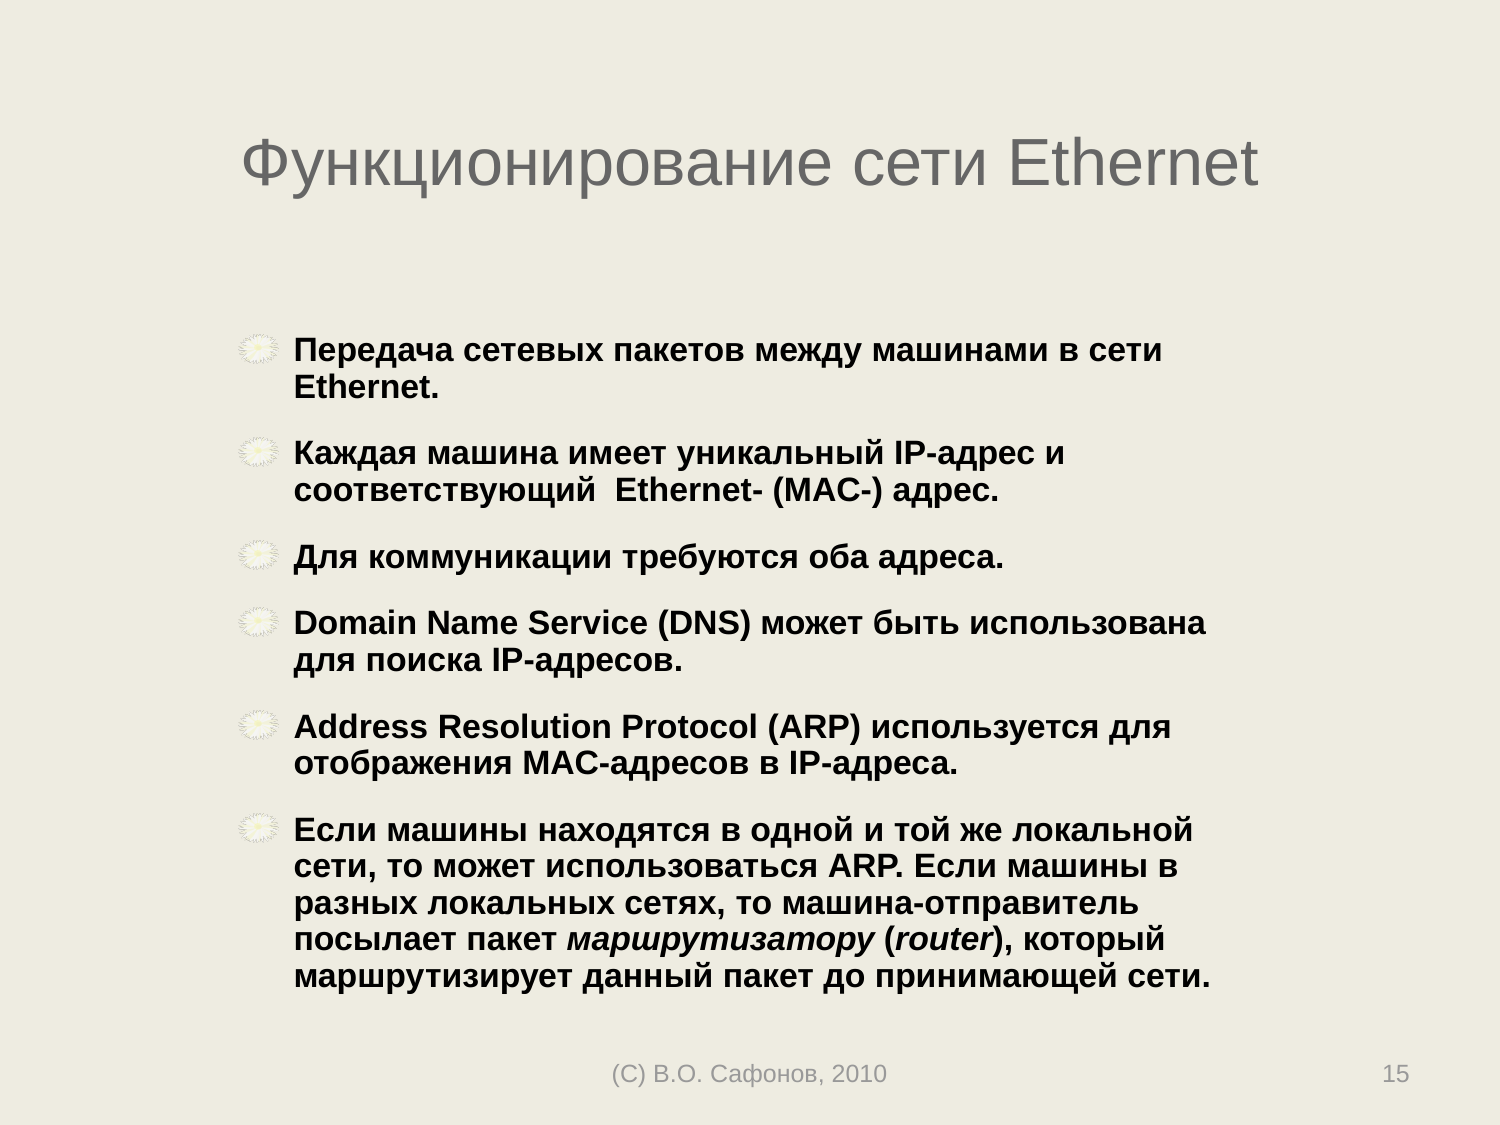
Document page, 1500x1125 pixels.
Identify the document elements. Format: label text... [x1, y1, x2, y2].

picture [238, 540, 279, 570]
picture [238, 437, 279, 467]
picture [238, 607, 279, 637]
slide_number 15 [1074, 1042, 1425, 1103]
picture [238, 813, 279, 843]
picture [238, 334, 279, 364]
footer (C) В.О. Сафонов, 2010 [512, 1042, 988, 1103]
list Передача сетевых пакетов между машинами в сети Ethernet. Каждая машина имеет уникальный IP-адрес и соответствующий Ethernet- (MAC-) адрес. Для коммуникации требуются оба адреса. Domain Name Service (DNS) может быть использована для поиска IP-адресов. Address Resolution Protocol (ARP) используется для отображения MAC-адресов в IP-адреса. Если машины находятся в одной и той же локальной сети, то может использоваться ARP. Если машины в разных локальных сетях, то машина-отправитель посылает пакет маршрутизатору (router), который маршрутизирует данный пакет до принимающей сети. [223, 324, 1276, 1005]
title Функционирование сети Ethernet [74, 49, 1426, 268]
picture [238, 710, 279, 740]
